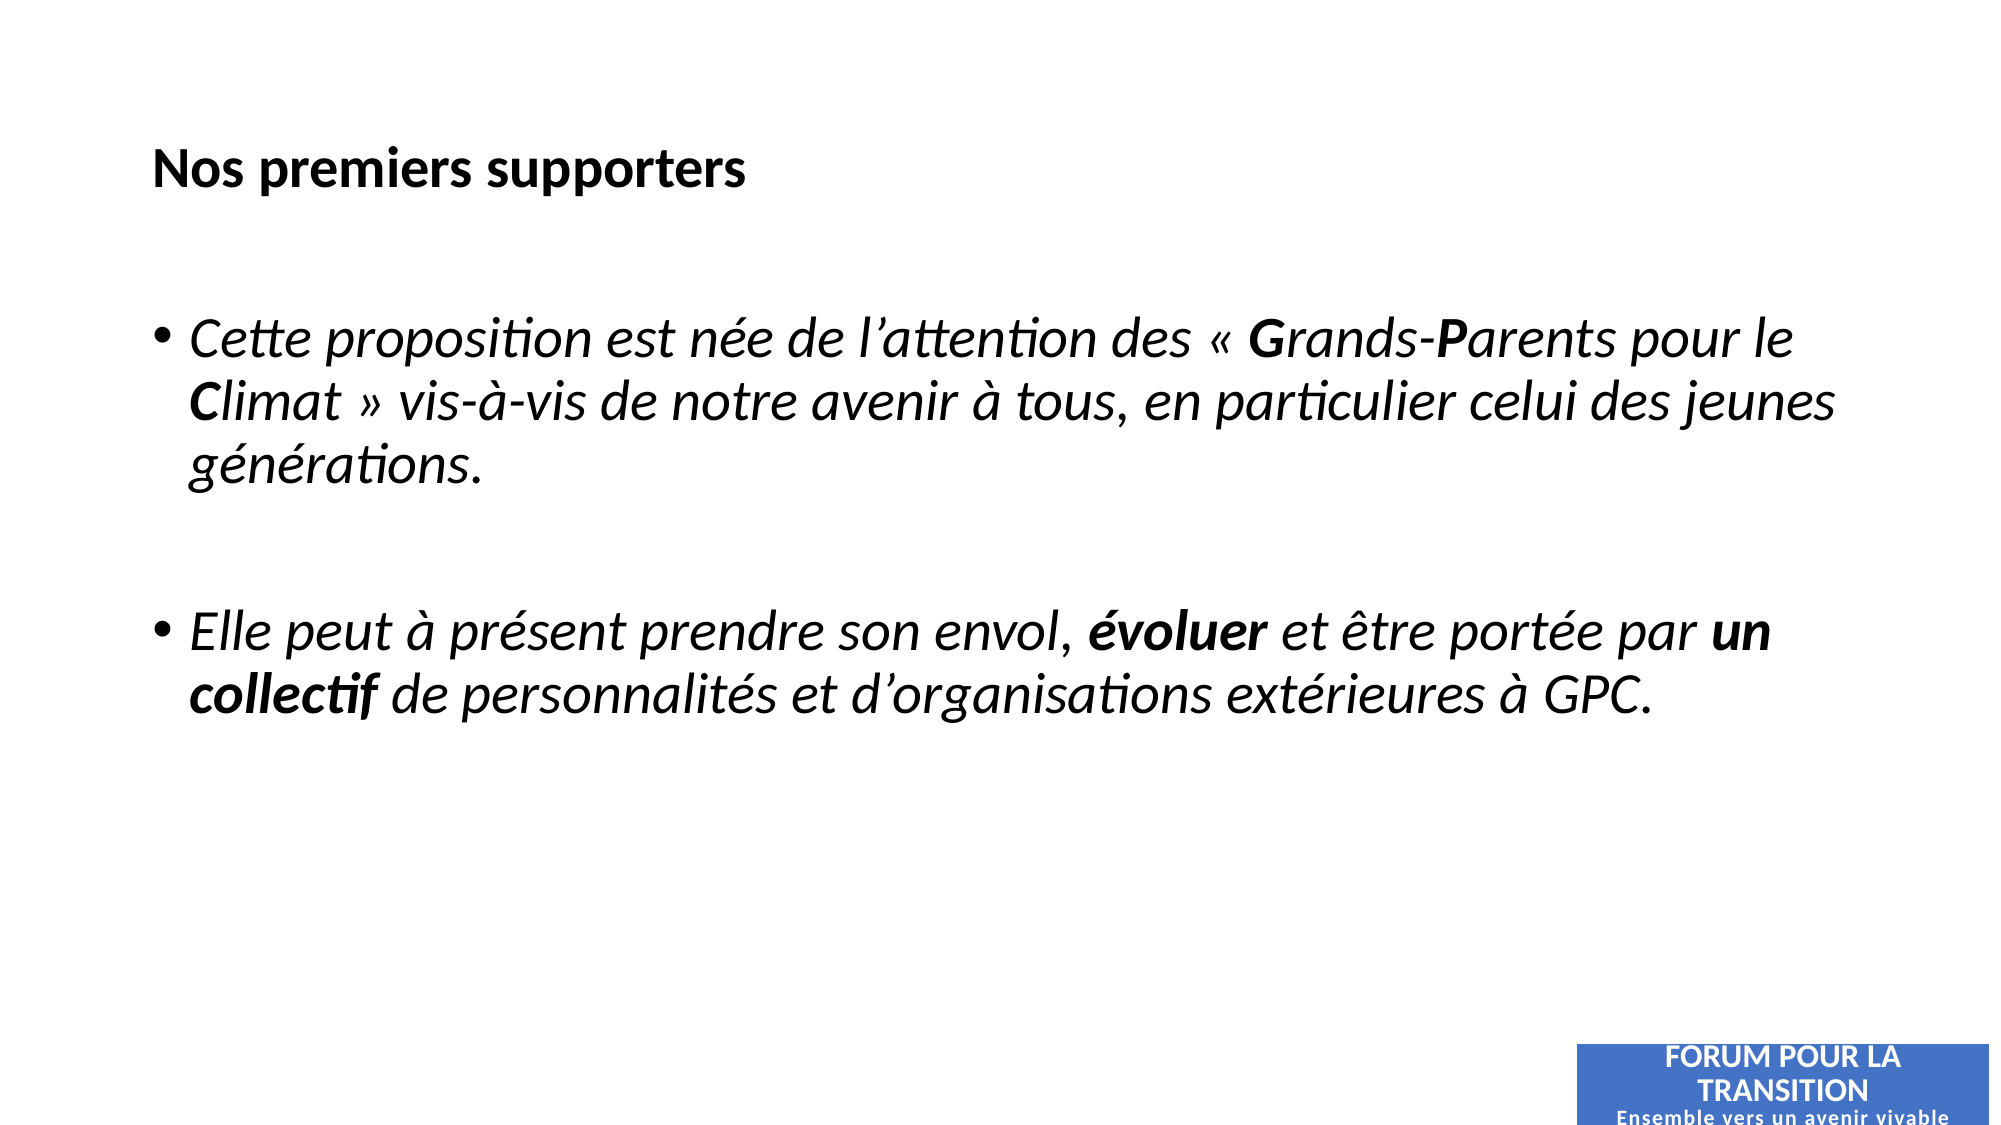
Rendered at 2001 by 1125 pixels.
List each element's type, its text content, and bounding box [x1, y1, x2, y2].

list Cette proposition est née de l’attention des « Grands-Parents pour le Climat » vis-à-vis de notre avenir à tous, en particulier celui des jeunes générations. Elle peut à présent prendre son envol, évoluer et être portée par un collectif de personnalités et d’organisations extérieures à GPC. [137, 299, 1863, 1014]
title Nos premiers supporters [137, 59, 1863, 278]
